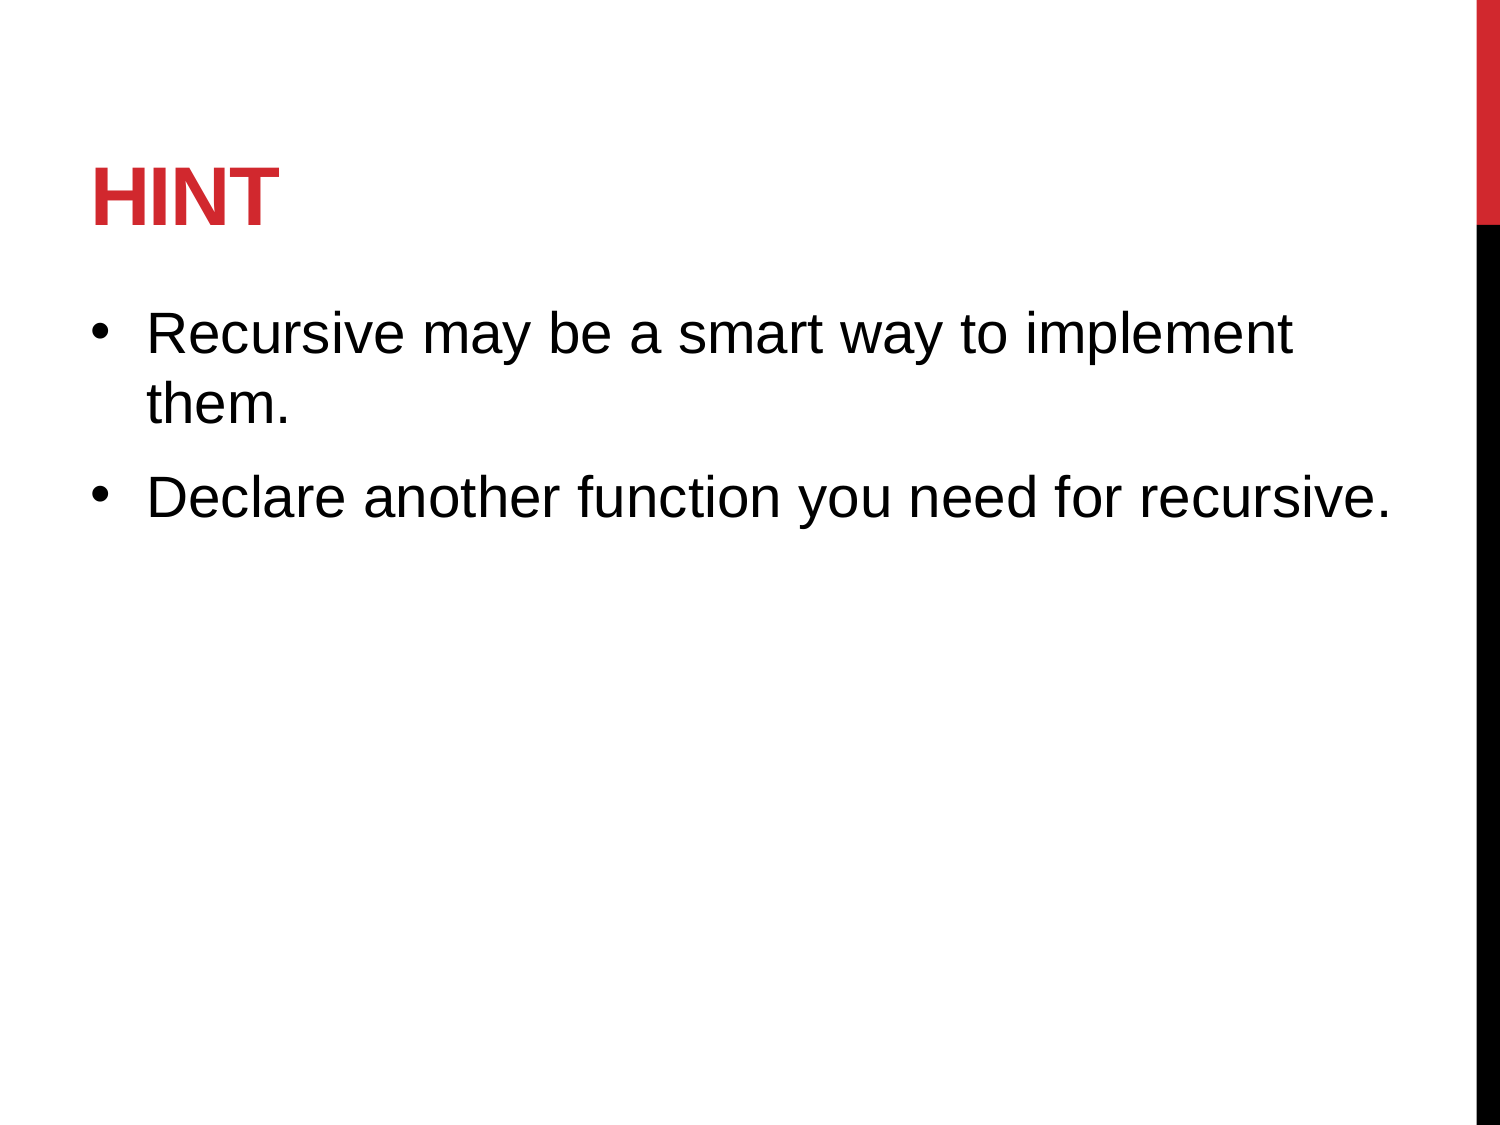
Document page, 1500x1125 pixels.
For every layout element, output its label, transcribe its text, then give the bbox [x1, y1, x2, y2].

title Hint [75, 25, 1025, 250]
list Recursive may be a smart way to implement them. Declare another function you need for recursive. [75, 287, 1443, 1103]
